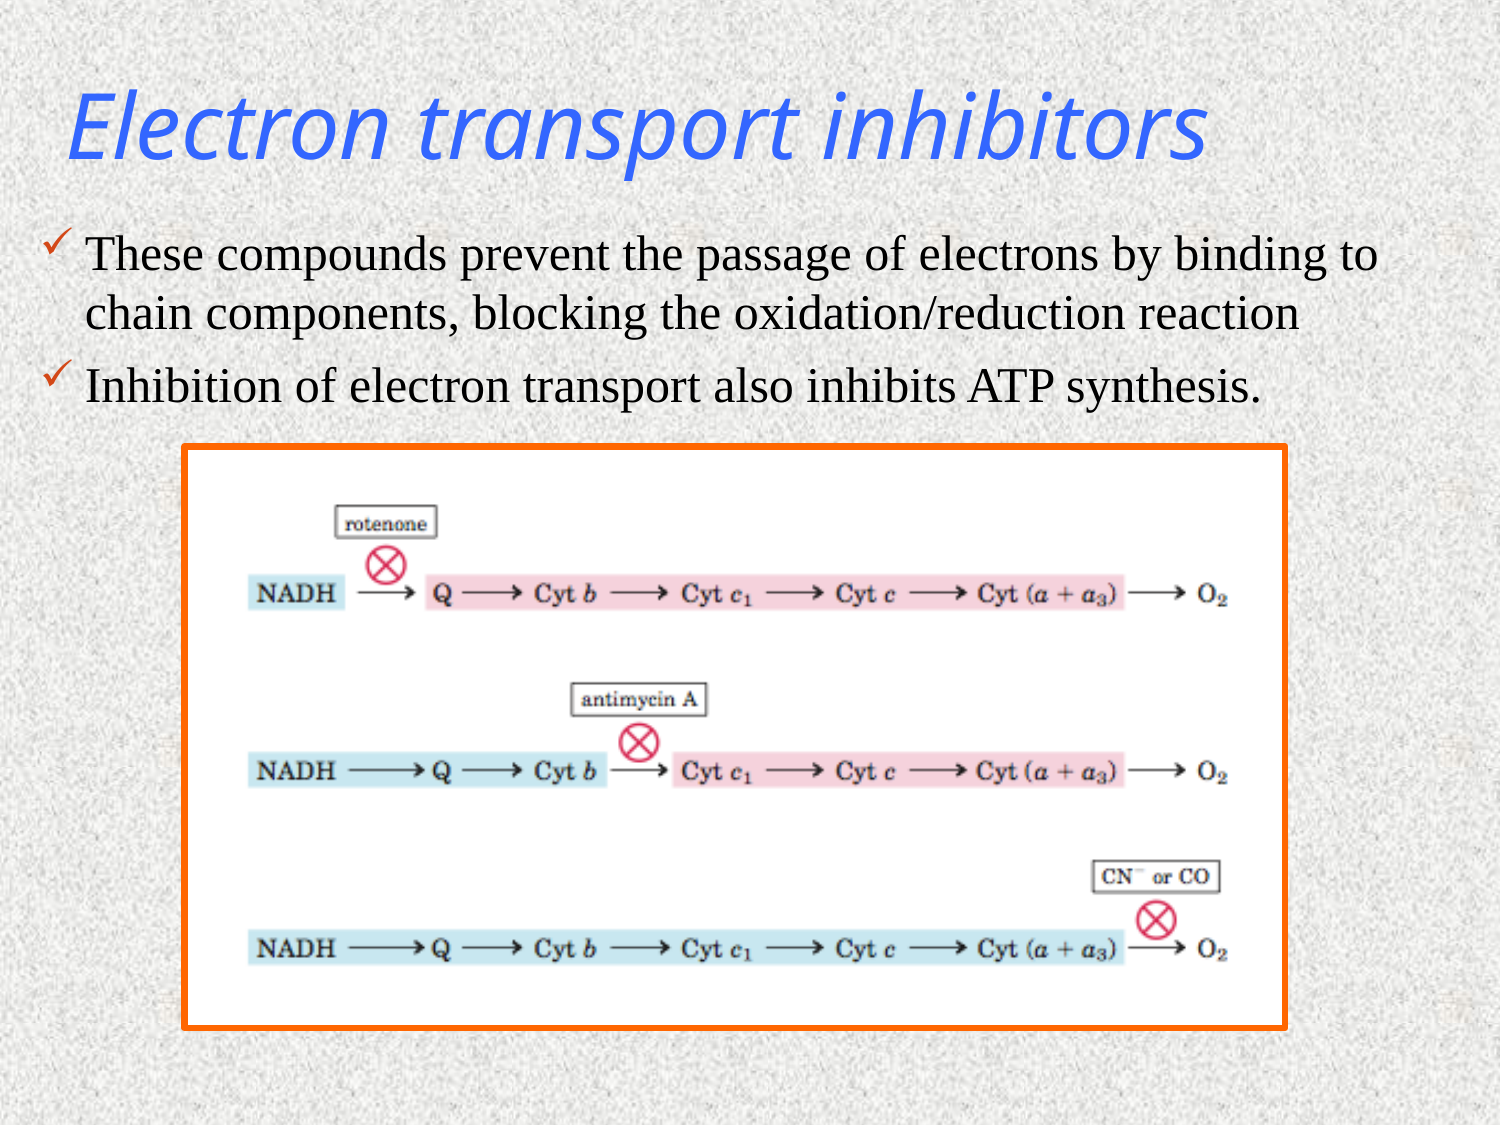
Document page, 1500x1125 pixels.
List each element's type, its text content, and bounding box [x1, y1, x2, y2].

list These compounds prevent the passage of electrons by binding to chain components, blocking the oxidation/reduction reaction Inhibition of electron transport also inhibits ATP synthesis. [24, 212, 1400, 963]
picture [0, 0, 1500, 1125]
title Electron transport inhibitors [50, 5, 1325, 193]
